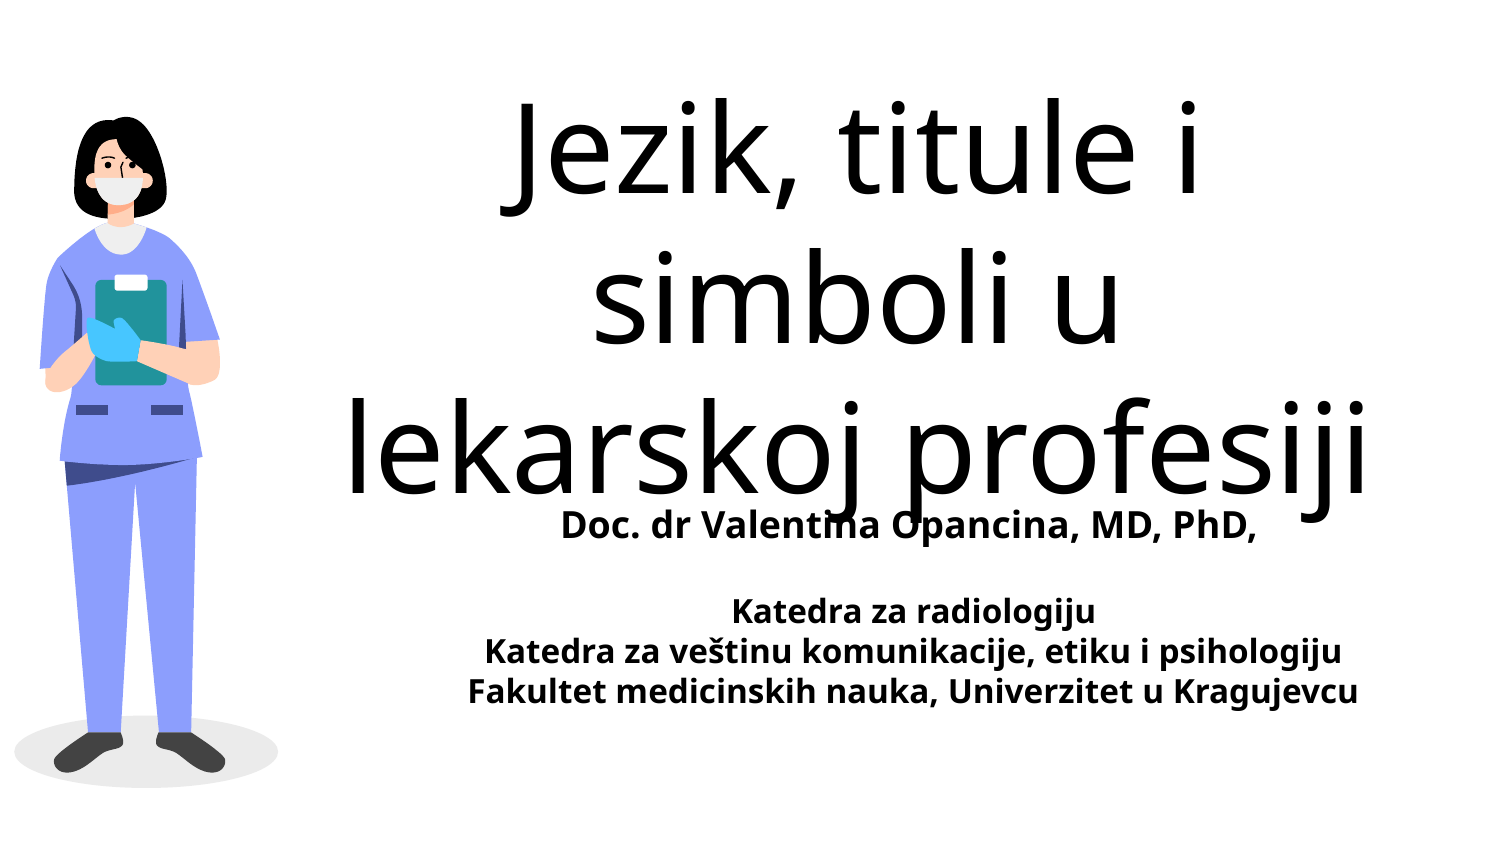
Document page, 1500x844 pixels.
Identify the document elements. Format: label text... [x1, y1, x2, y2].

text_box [13, 116, 279, 789]
subtitle Doc. dr Valentina Opancina, MD, PhD, Katedra za radiologiju Katedra za veštinu komunikacije, etiku i psihologiju Fakultet medicinskih nauka, Univerzitet u Kragujevcu [340, 485, 1465, 555]
title Jezik, titule i simboli u lekarskoj profesiji [296, 53, 1420, 372]
